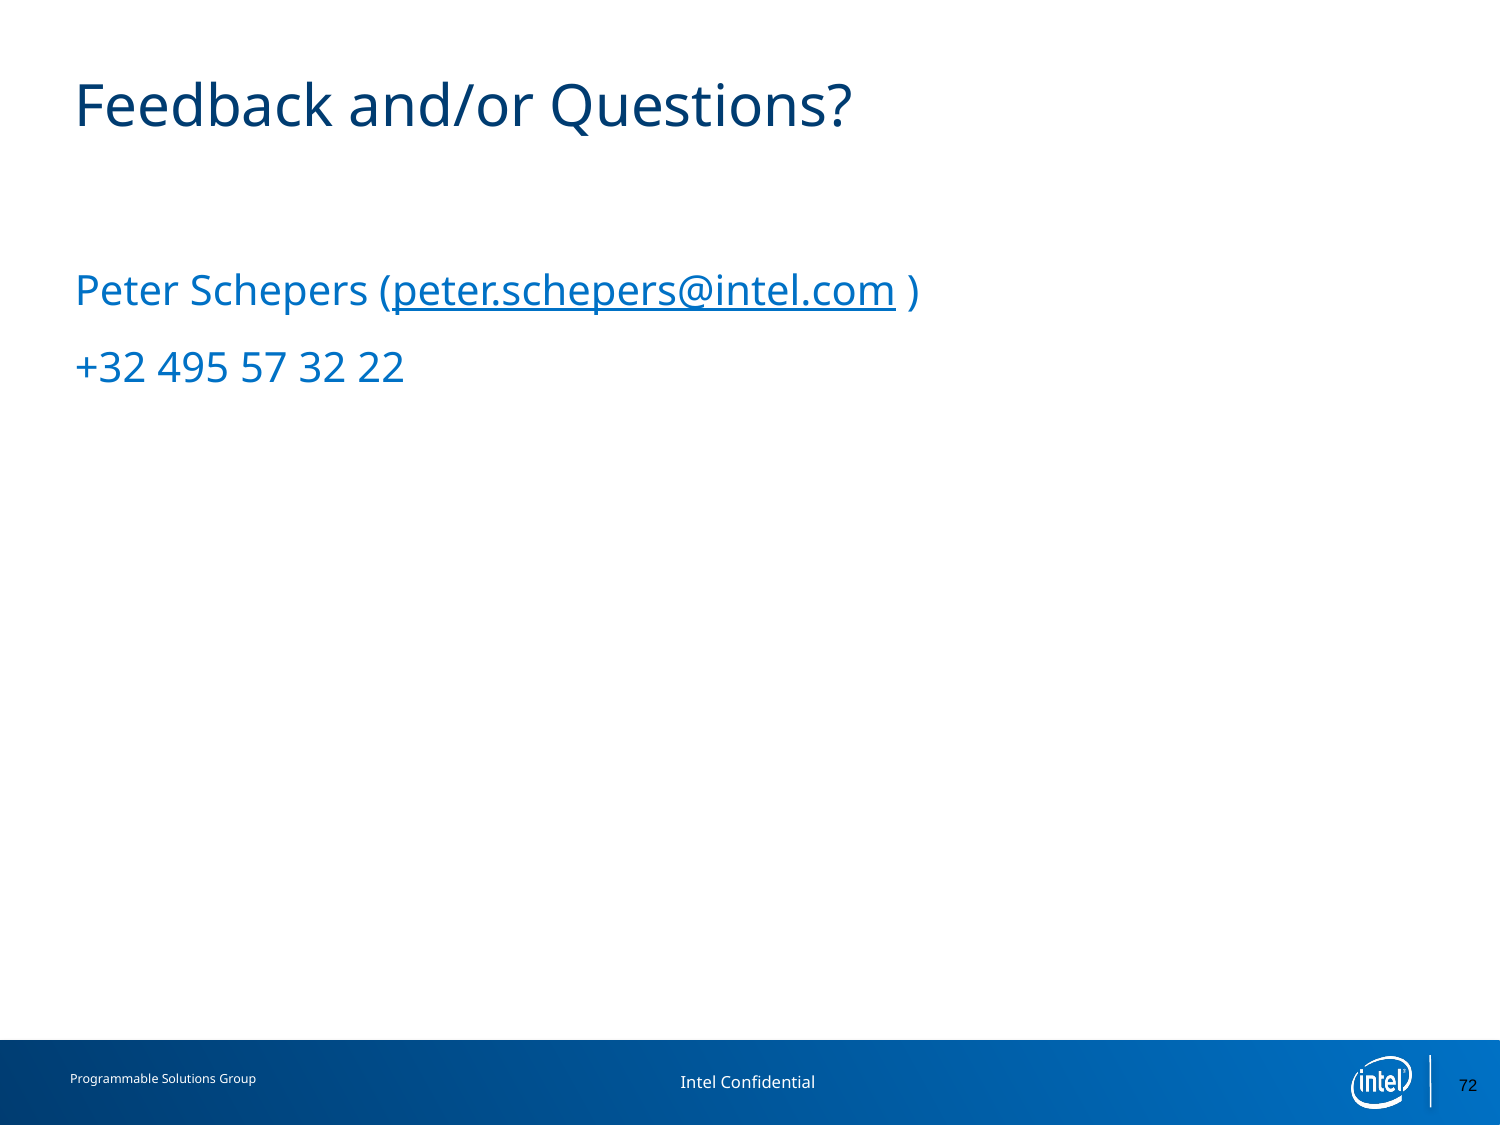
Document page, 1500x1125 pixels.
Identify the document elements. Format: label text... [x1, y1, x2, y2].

slide_number 72 [1127, 1055, 1478, 1116]
list Peter Schepers (peter.schepers@intel.com ) +32 495 57 32 22 [74, 263, 1425, 1013]
title Feedback and/or Questions? [74, 67, 1425, 258]
